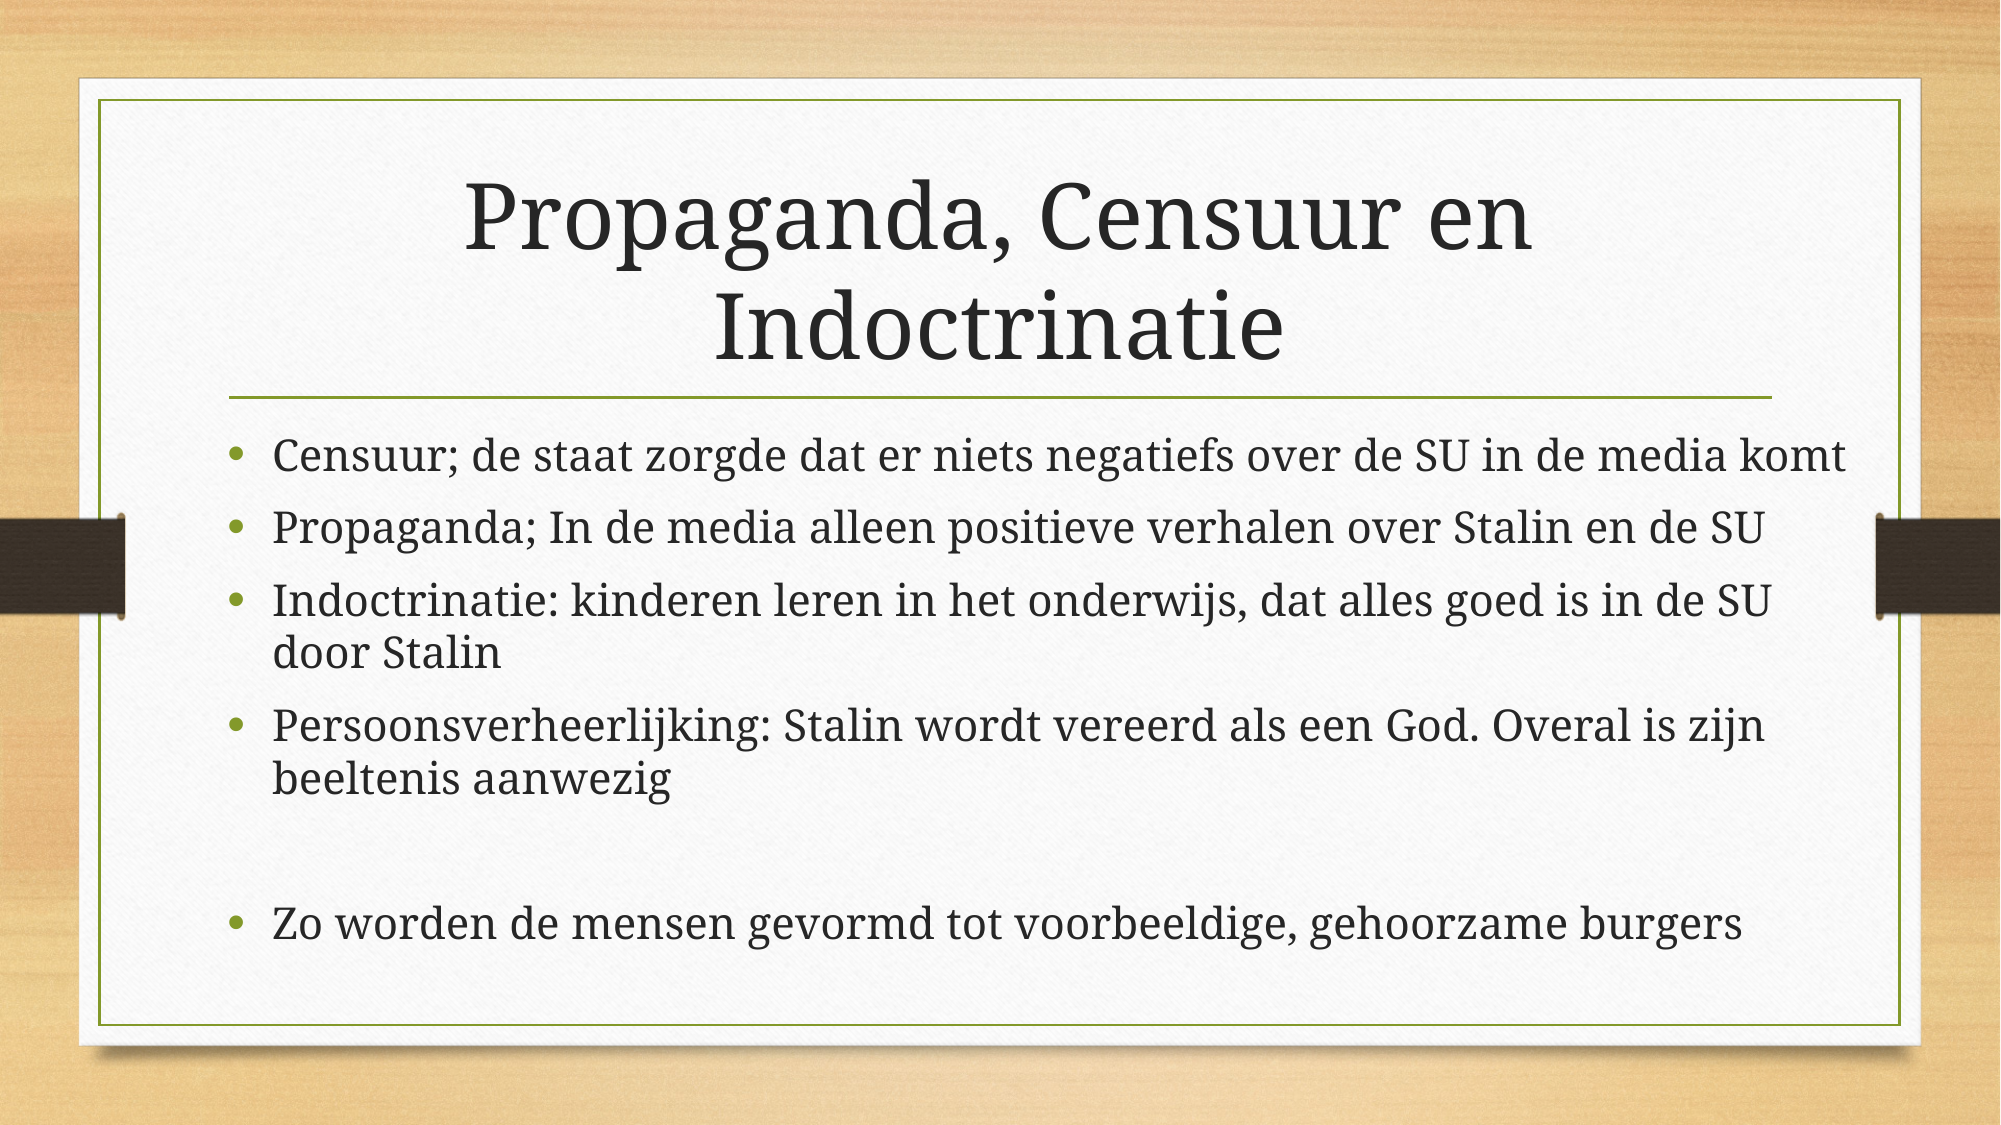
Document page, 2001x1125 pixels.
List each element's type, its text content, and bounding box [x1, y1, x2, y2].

picture [0, 0, 2001, 1125]
title Propaganda, Censuur en Indoctrinatie [212, 161, 1788, 375]
list Censuur; de staat zorgde dat er niets negatiefs over de SU in de media komt Propaganda; In de media alleen positieve verhalen over Stalin en de SU Indoctrinatie: kinderen leren in het onderwijs, dat alles goed is in de SU door Stalin Persoonsverheerlijking: Stalin wordt vereerd als een God. Overal is zijn beeltenis aanwezig Zo worden de mensen gevormd tot voorbeeldige, gehoorzame burgers [212, 419, 1877, 964]
